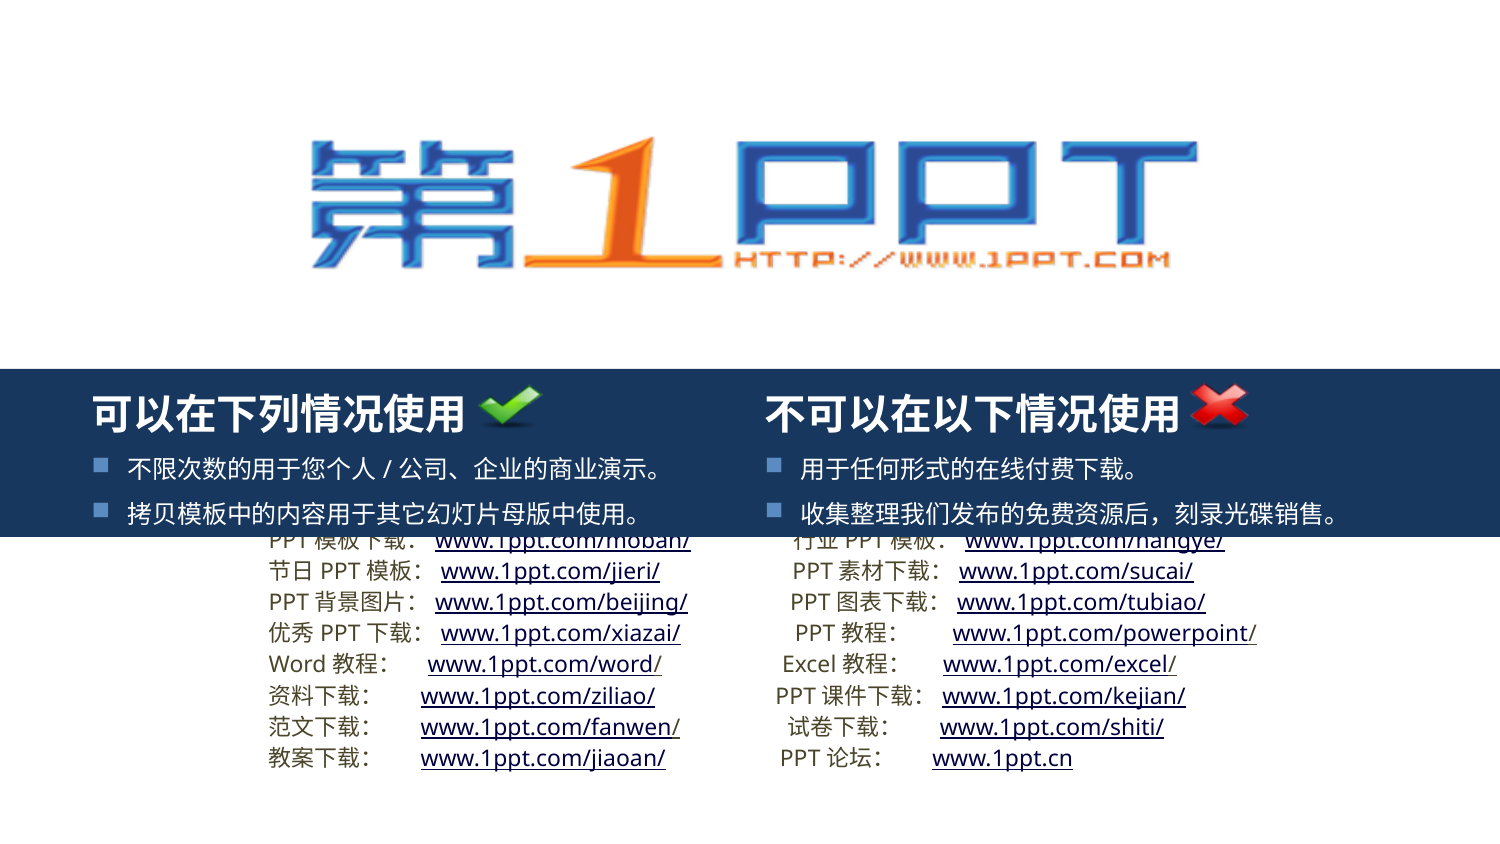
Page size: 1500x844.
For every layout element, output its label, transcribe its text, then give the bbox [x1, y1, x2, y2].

picture [134, 38, 1400, 369]
text_box PPT模板下载：www.1ppt.com/moban/ 行业PPT模板：www.1ppt.com/hangye/ 节日PPT模板：www.1ppt.com/jieri/ PPT素材下载：www.1ppt.com/sucai/ PPT背景图片：www.1ppt.com/beijing/ PPT图表下载：www.1ppt.com/tubiao/ 优秀PPT下载：www.1ppt.com/xiazai/ PPT教程： www.1ppt.com/powerpoint/ Word教程： www.1ppt.com/word/ Excel教程： www.1ppt.com/excel/ 资料下载： www.1ppt.com/ziliao/ PPT课件下载：www.1ppt.com/kejian/ 范文下载： www.1ppt.com/fanwen/ 试卷下载： www.1ppt.com/shiti/ 教案下载： www.1ppt.com/jiaoan/ PPT论坛： www.1ppt.cn [252, 572, 1315, 756]
text_box [1252, 368, 1500, 537]
text_box 可以在下列情况使用 不限次数的用于您个人/公司、企业的商业演示。 拷贝模板中的内容用于其它幻灯片母版中使用。 [76, 381, 750, 581]
picture [1186, 380, 1252, 430]
picture [477, 380, 544, 430]
text_box 不可以在以下情况使用 用于任何形式的在线付费下载。 收集整理我们发布的免费资源后，刻录光碟销售。 [750, 381, 1424, 572]
text_box [0, 368, 477, 537]
